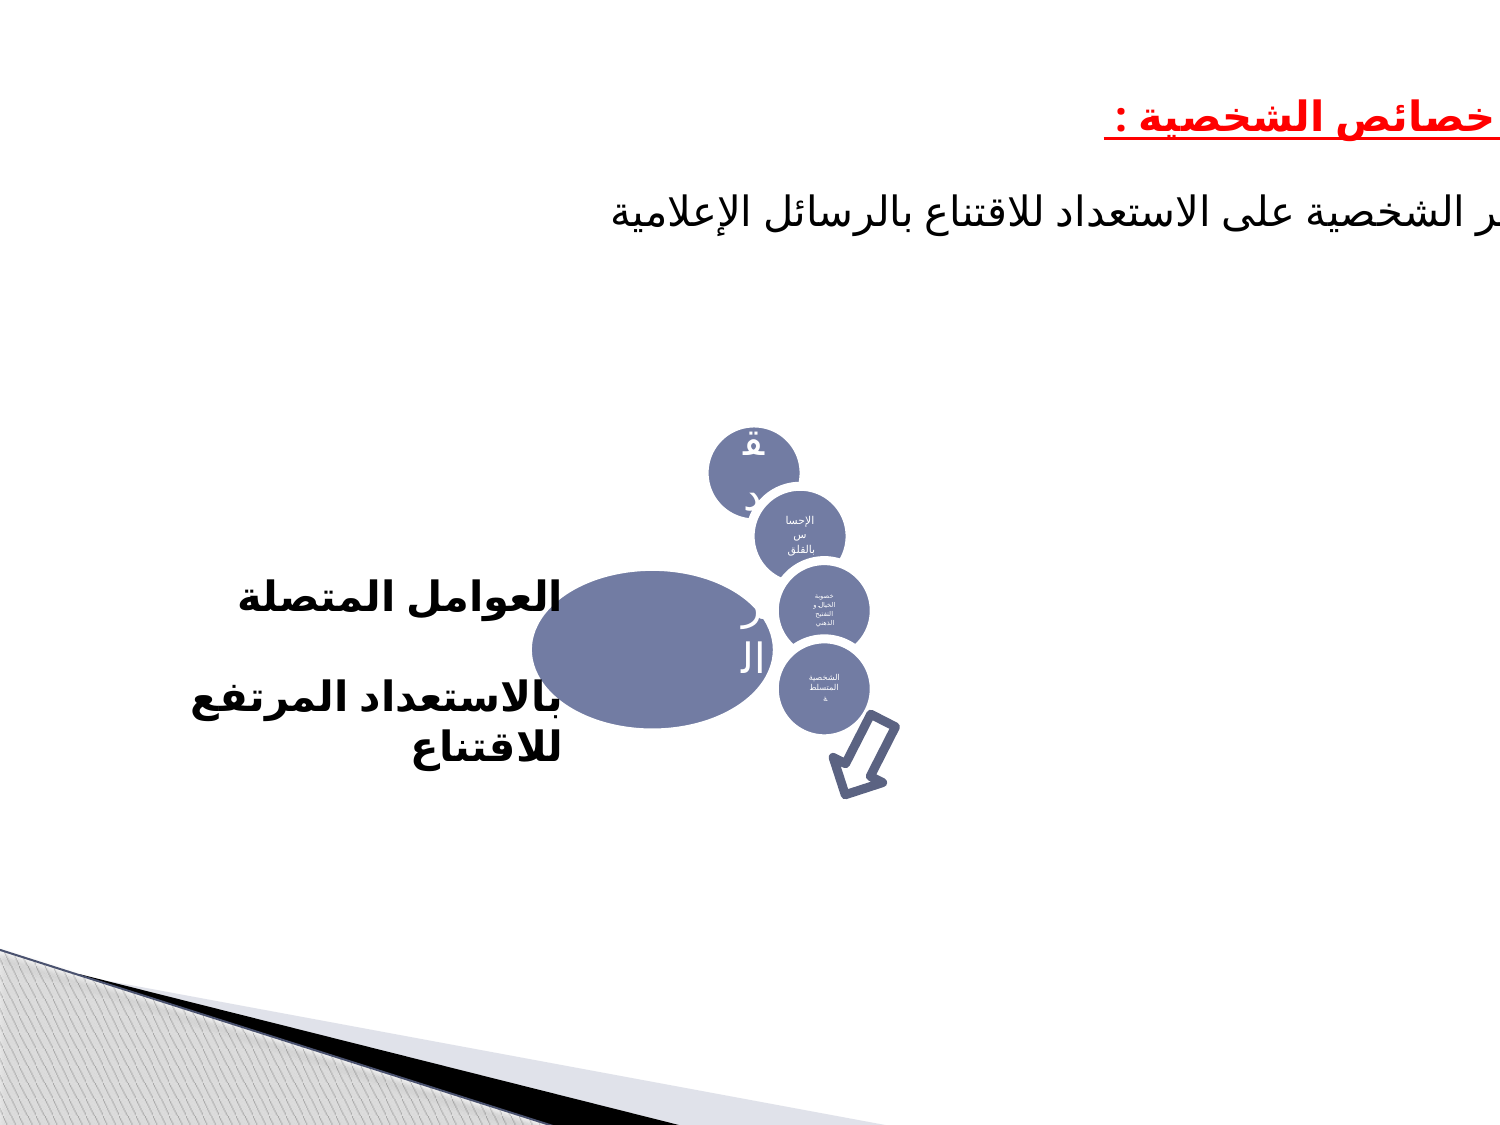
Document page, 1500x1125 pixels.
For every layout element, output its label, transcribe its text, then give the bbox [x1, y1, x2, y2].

text_box 4- خصائص الشخصية : تؤثر الشخصية على الاستعداد للاقتناع بالرسائل الإعلامية [584, 81, 1500, 332]
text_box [152, 316, 1153, 984]
